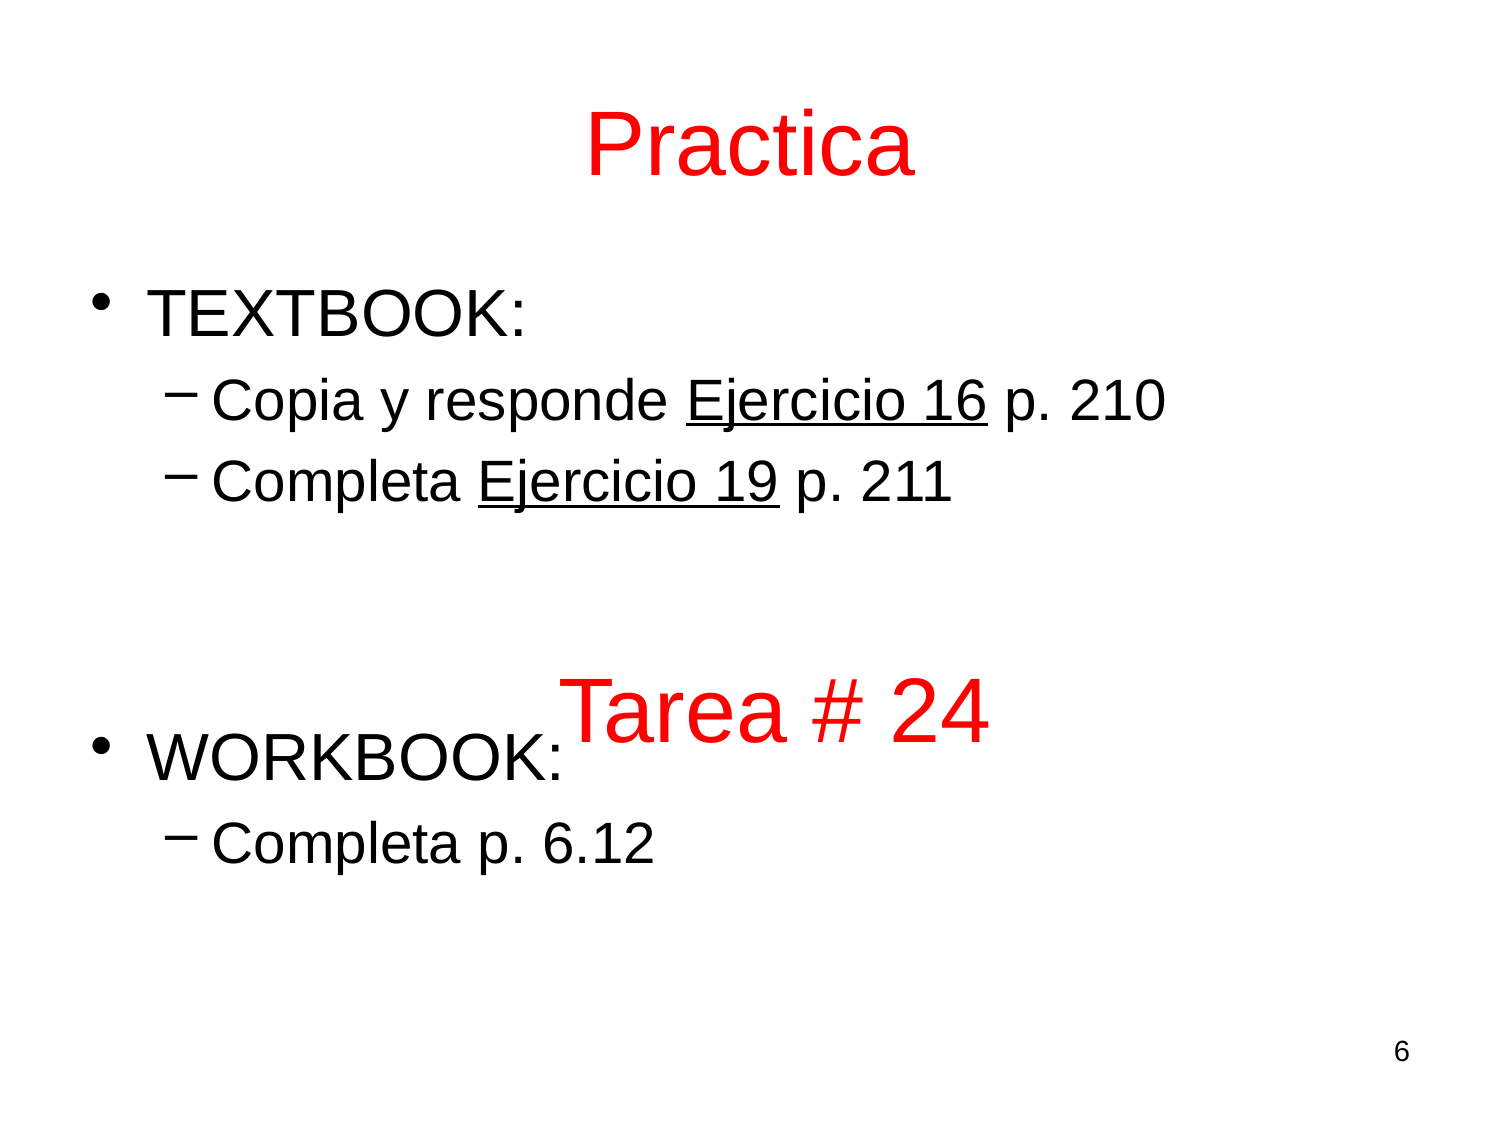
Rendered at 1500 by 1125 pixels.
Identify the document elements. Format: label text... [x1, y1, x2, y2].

list TEXTBOOK: Copia y responde Ejercicio 16 p. 210 Completa Ejercicio 19 p. 211 WORKBOOK: Completa p. 6.12 [75, 262, 1425, 1005]
slide_number 6 [1074, 1024, 1425, 1103]
title Practica [75, 45, 1425, 233]
text_box Tarea # 24 [99, 612, 1450, 800]
